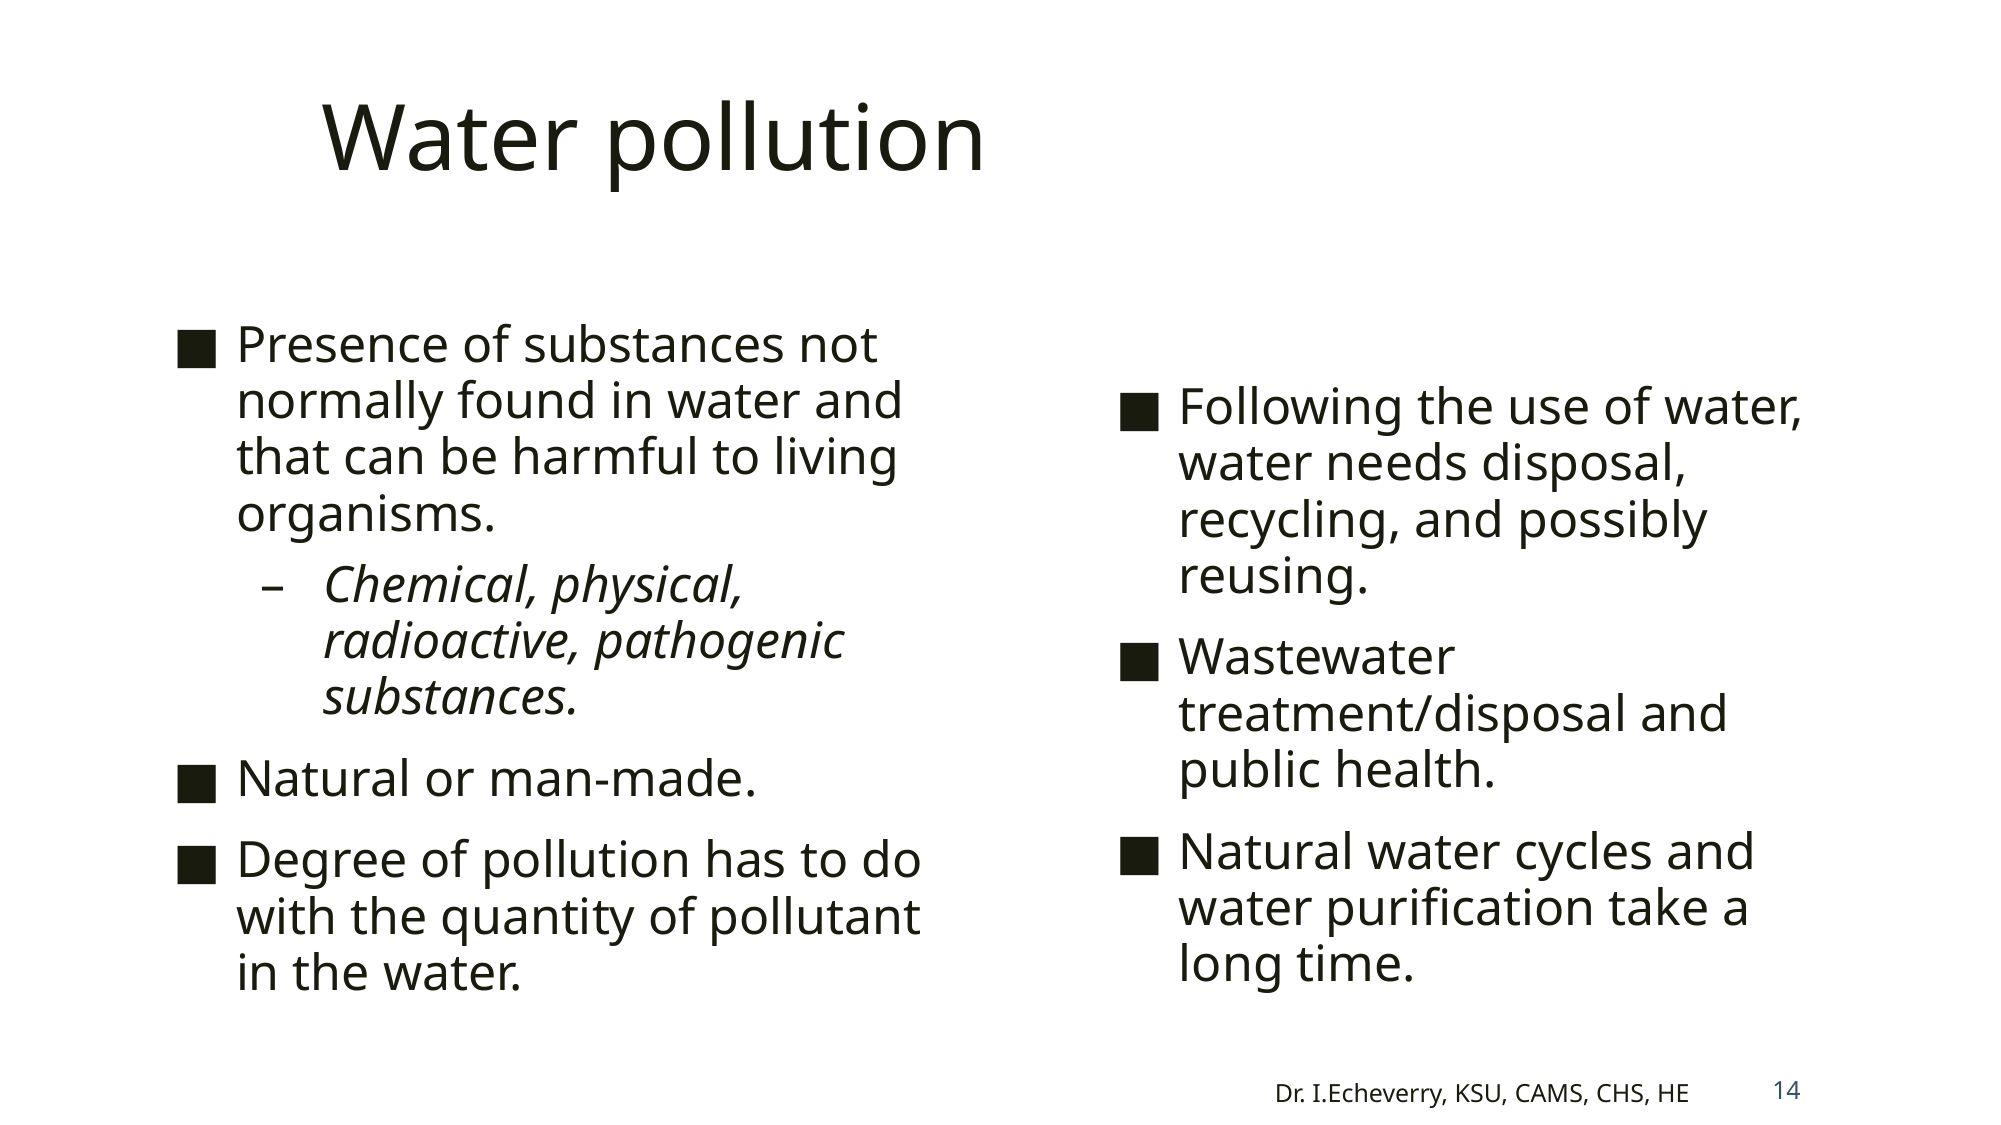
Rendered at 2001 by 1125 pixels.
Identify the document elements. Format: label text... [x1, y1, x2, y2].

list Following the use of water, water needs disposal, recycling, and possibly reusing. Wastewater treatment/disposal and public health. Natural water cycles and water purification take a long time. [1100, 371, 1880, 989]
list Presence of substances not normally found in water and that can be harmful to living organisms. Chemical, physical, radioactive, pathogenic substances. Natural or man-made. Degree of pollution has to do with the quantity of pollutant in the water. [158, 309, 980, 1036]
footer Dr. I.Echeverry, KSU, CAMS, CHS, HE [1259, 1059, 1553, 1125]
slide_number 14 [1553, 1058, 1816, 1125]
title Water pollution [306, 84, 1769, 295]
